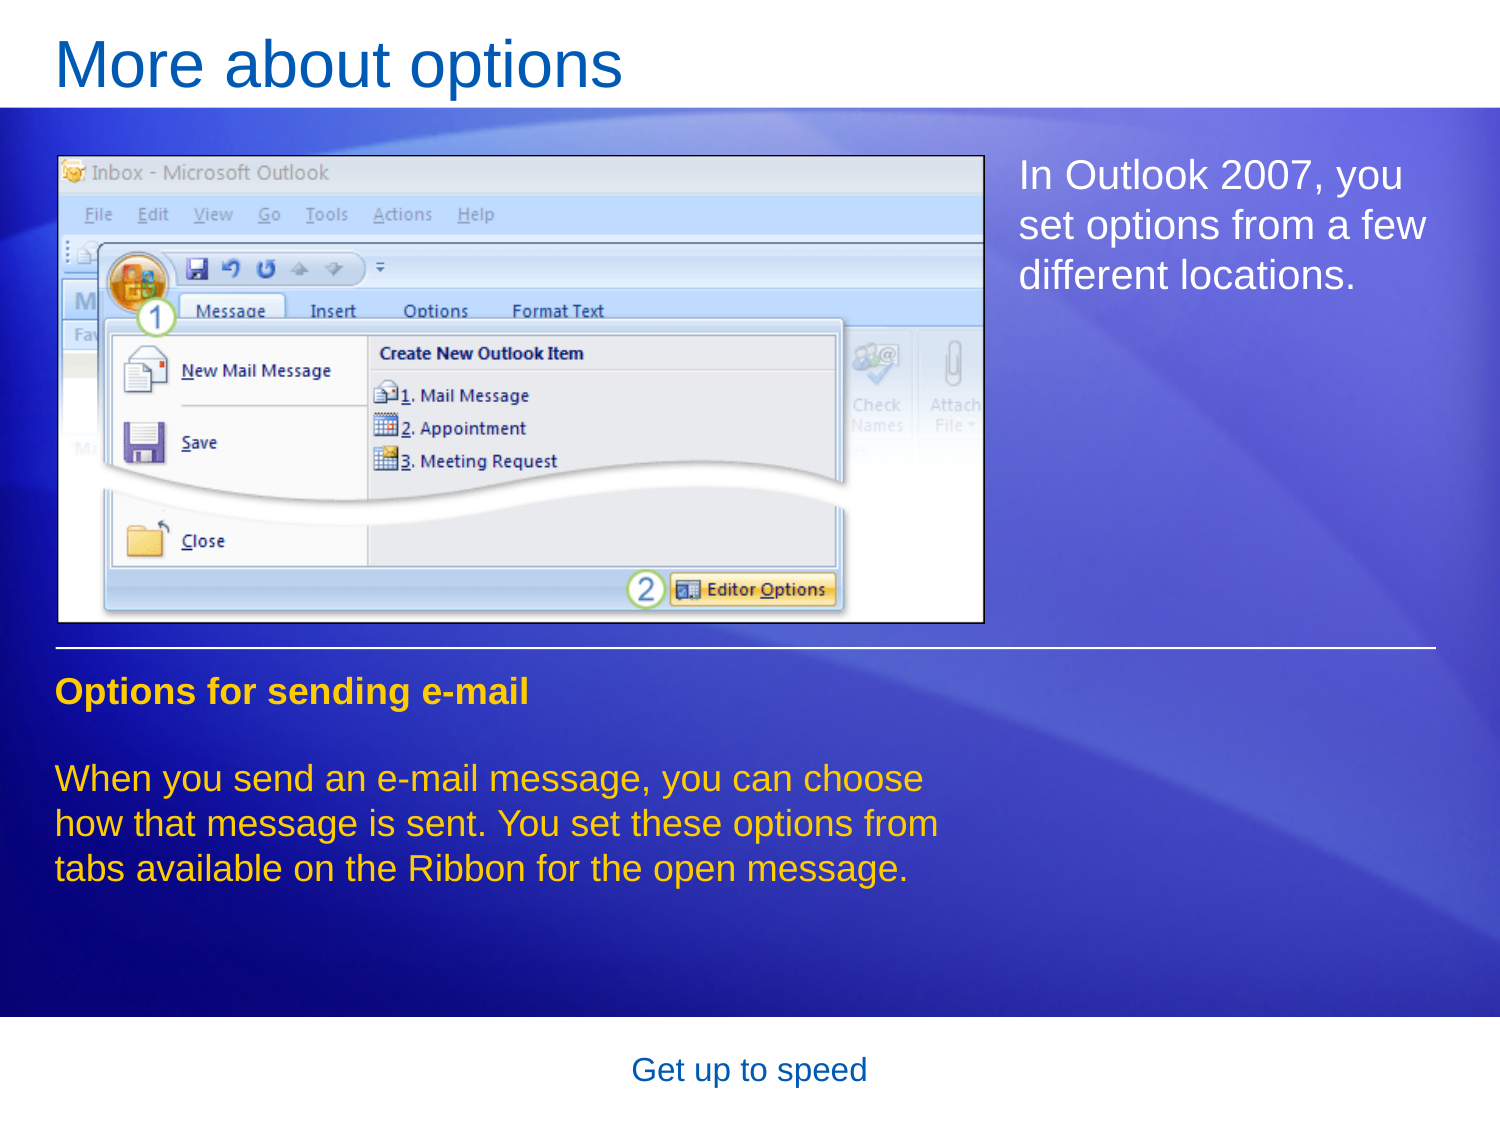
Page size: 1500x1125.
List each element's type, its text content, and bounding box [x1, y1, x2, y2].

text_box When you send an e-mail message, you can choose how that message is sent. You set these options from tabs available on the Ribbon for the open message. [39, 746, 1014, 906]
text_box Options for sending e-mail [39, 659, 1014, 732]
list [57, 155, 985, 624]
picture [0, 108, 1500, 1017]
text_box In Outlook 2007, you set options from a few different locations. [1003, 140, 1454, 594]
footer Get up to speed [445, 1016, 1055, 1096]
title More about options [39, 10, 1500, 112]
